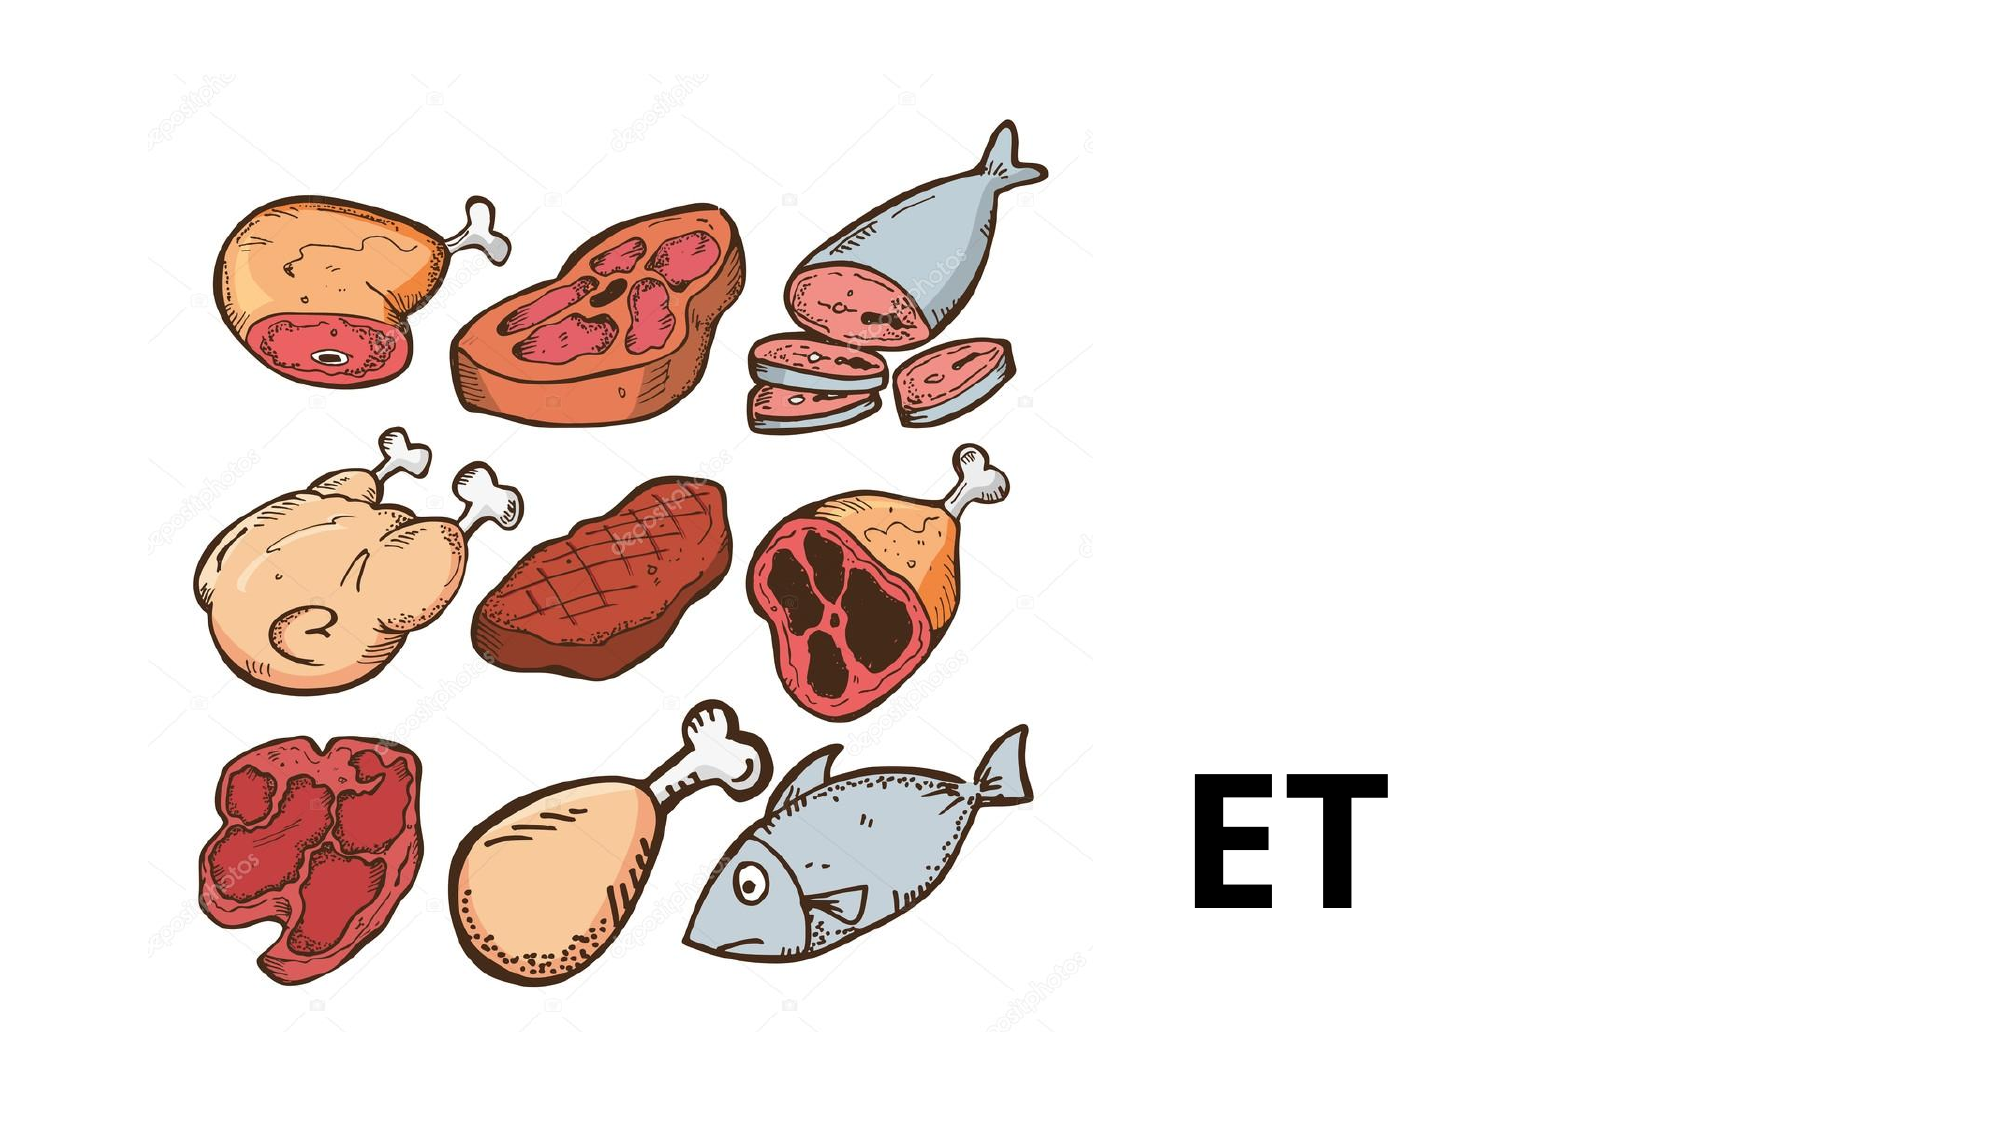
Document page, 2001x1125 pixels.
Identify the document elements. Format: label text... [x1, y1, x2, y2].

title ET [1163, 739, 1505, 957]
picture [148, 74, 1093, 1032]
